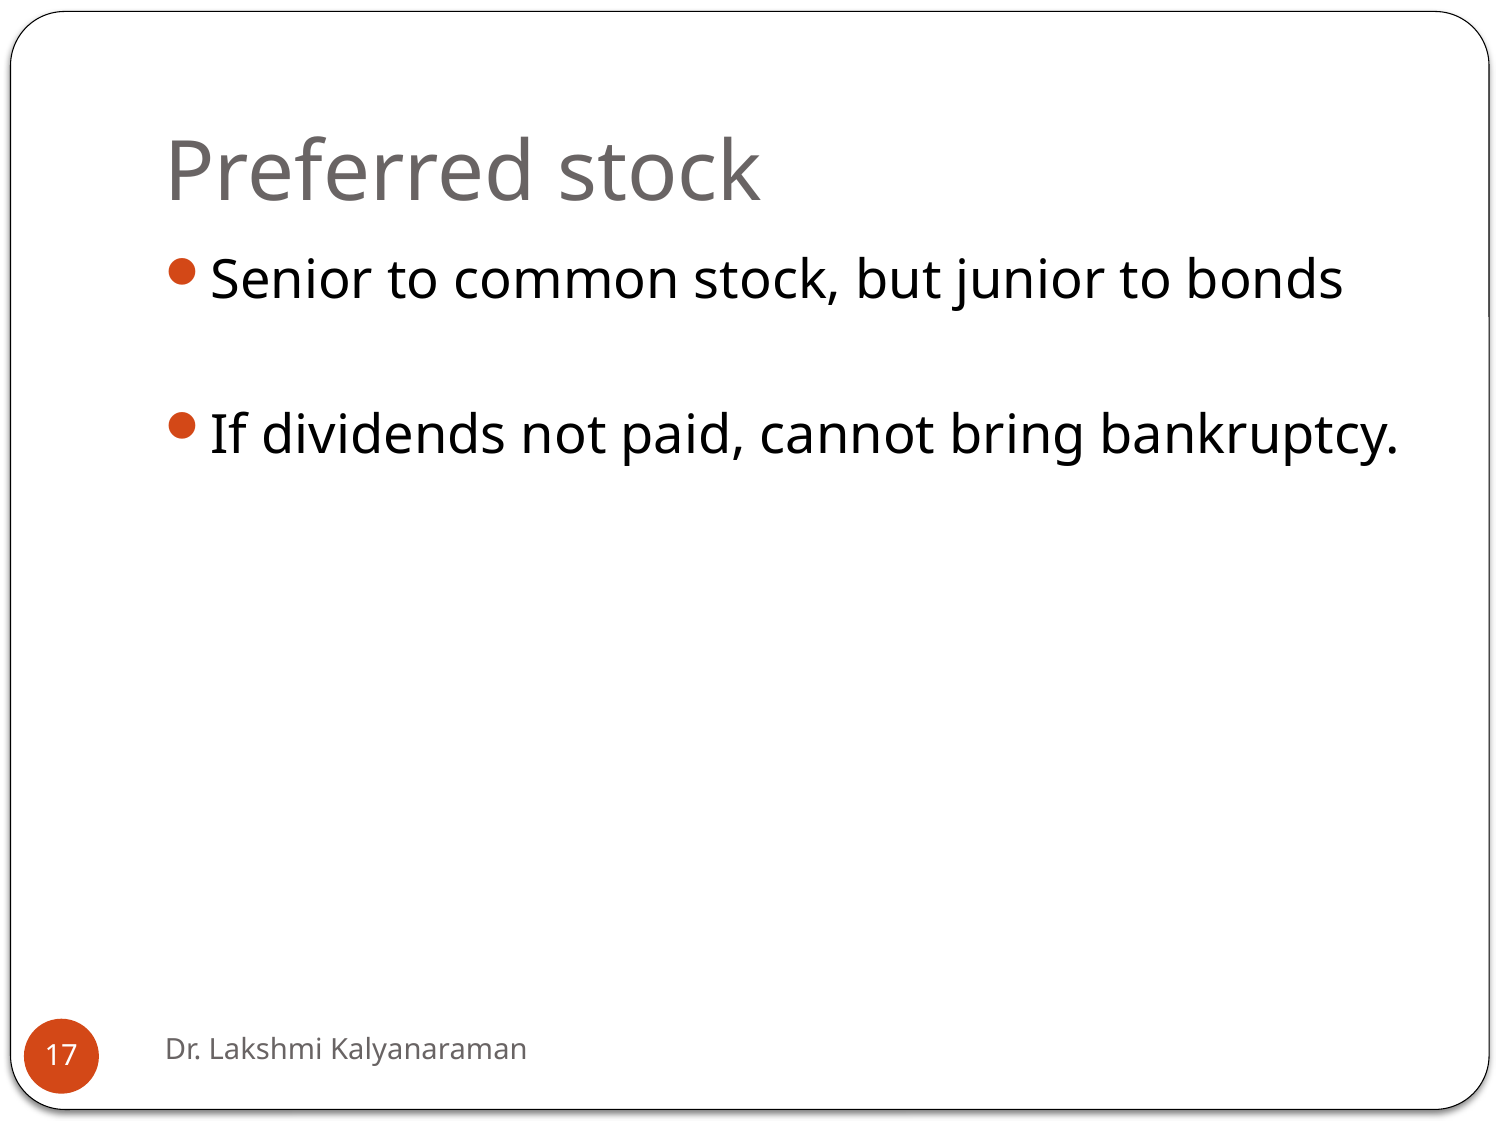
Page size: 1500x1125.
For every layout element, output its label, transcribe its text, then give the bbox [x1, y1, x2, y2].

footer Dr. Lakshmi Kalyanaraman [150, 1012, 800, 1088]
slide_number 17 [23, 1018, 99, 1094]
title Preferred stock [150, 45, 1425, 233]
list Senior to common stock, but junior to bonds If dividends not paid, cannot bring bankruptcy. [150, 237, 1425, 988]
